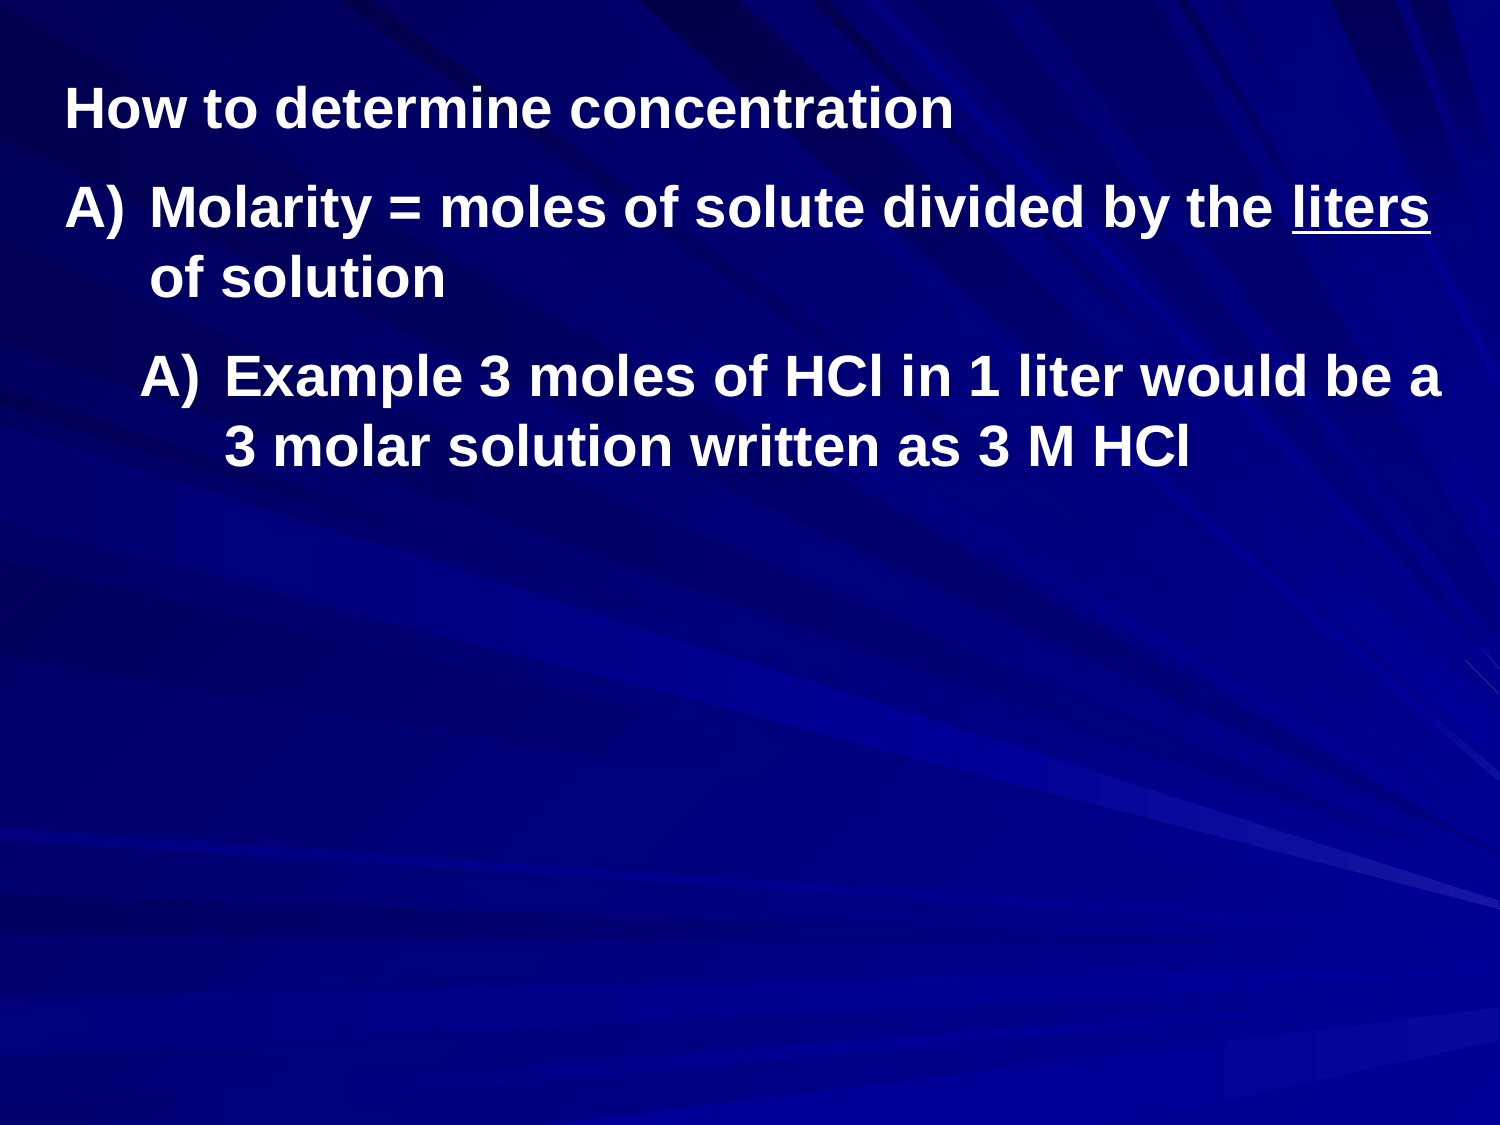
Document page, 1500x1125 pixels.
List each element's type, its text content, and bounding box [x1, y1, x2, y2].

text_box How to determine concentration Molarity = moles of solute divided by the liters of solution Example 3 moles of HCl in 1 liter would be a 3 molar solution written as 3 M HCl [49, 62, 1463, 684]
